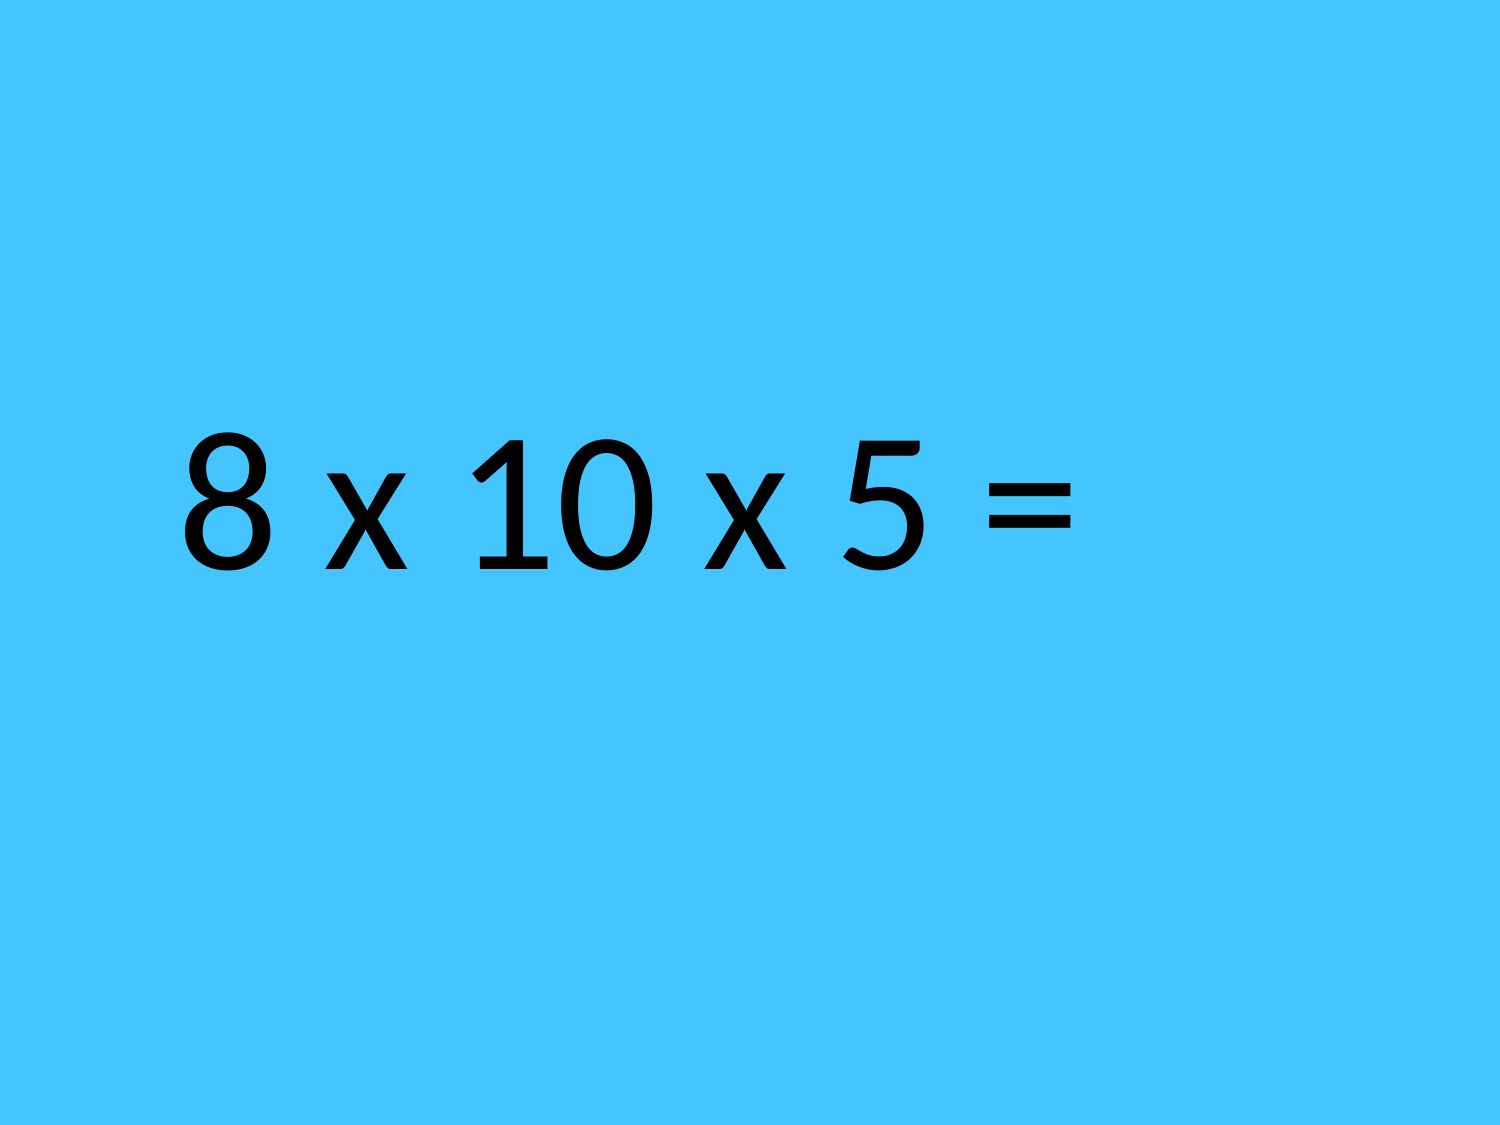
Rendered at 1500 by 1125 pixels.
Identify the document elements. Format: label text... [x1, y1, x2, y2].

text_box 8 x 10 x 5 = [162, 362, 1375, 618]
